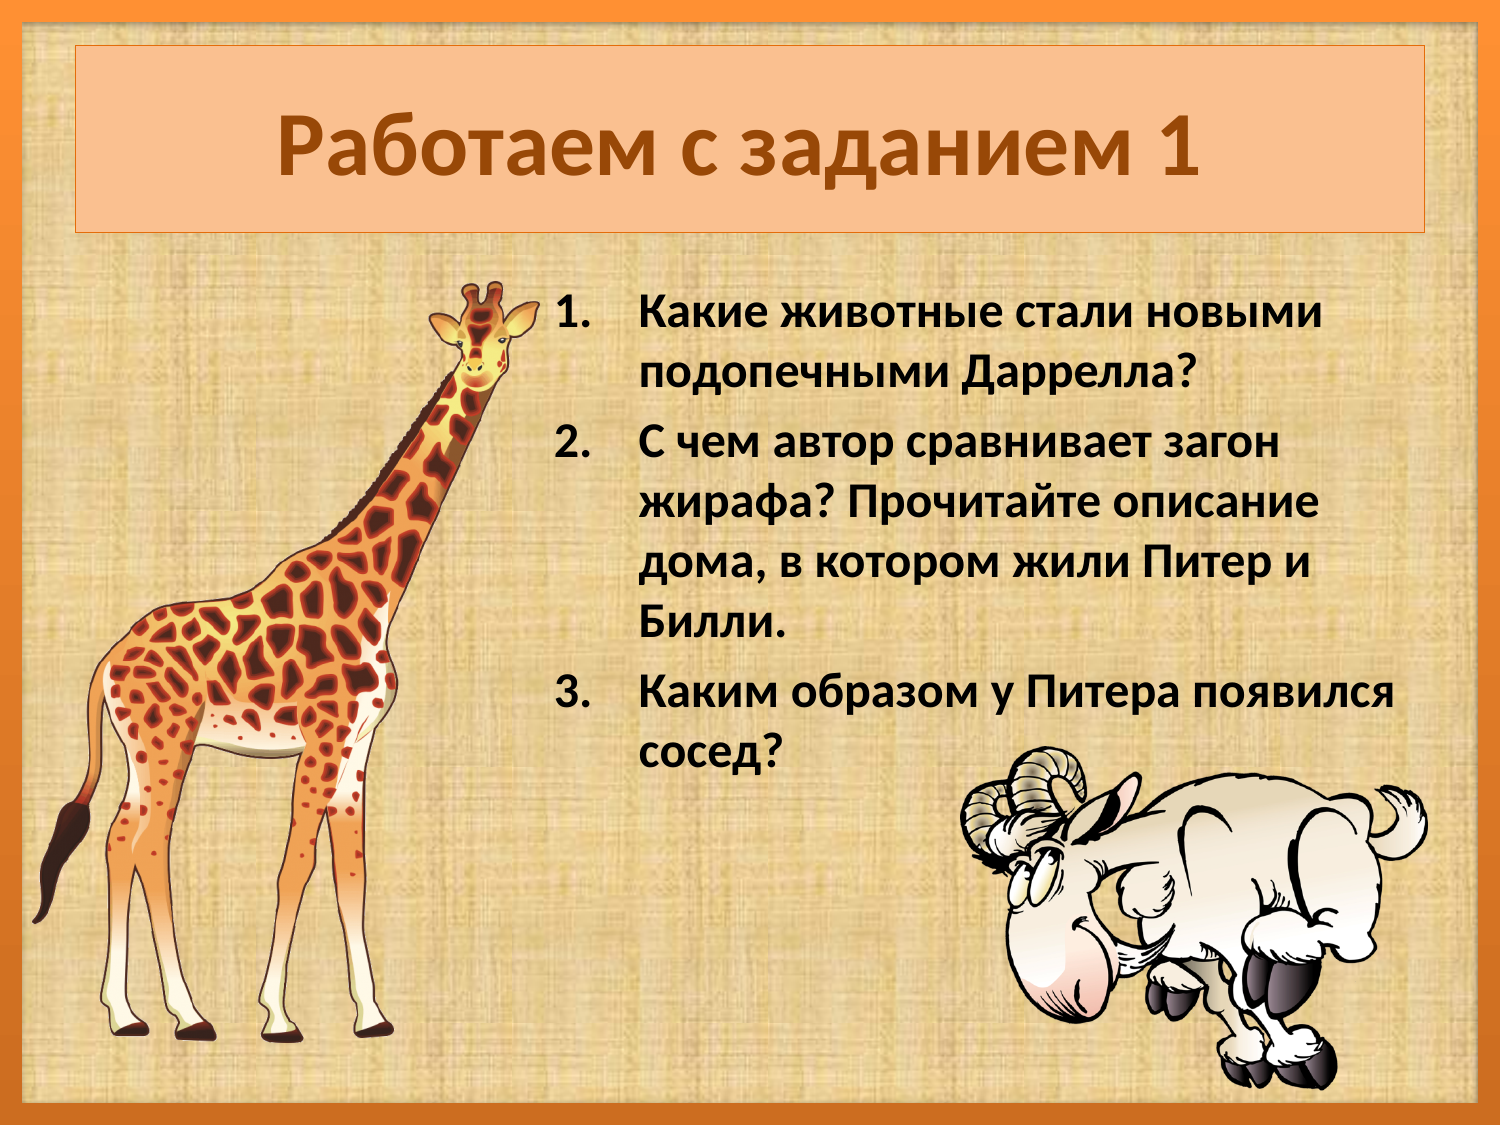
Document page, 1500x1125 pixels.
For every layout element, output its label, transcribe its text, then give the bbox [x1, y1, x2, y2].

picture [0, 22, 1478, 1103]
list Какие животные стали новыми подопечными Даррелла? С чем автор сравнивает загон жирафа? Прочитайте описание дома, в котором жили Питер и Билли. Каким образом у Питера появился сосед? [539, 269, 1430, 1012]
title Работаем с заданием 1 [75, 45, 1425, 233]
